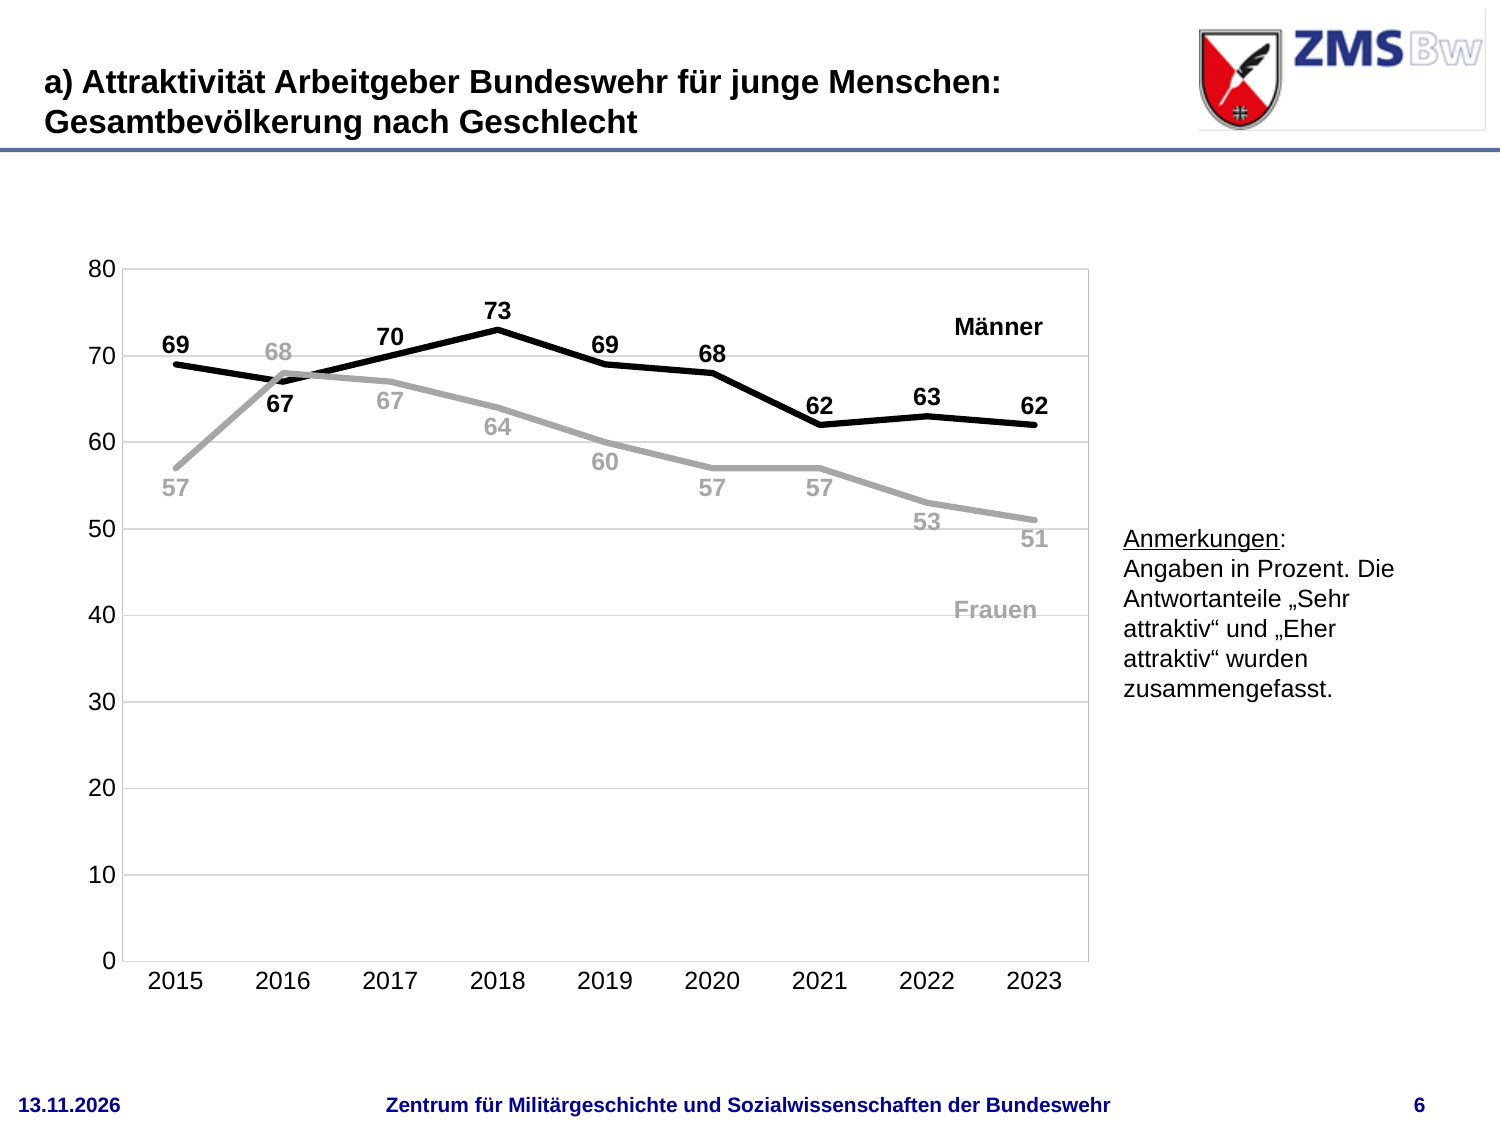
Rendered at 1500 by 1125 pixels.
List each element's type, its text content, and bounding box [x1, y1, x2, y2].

picture [1199, 9, 1487, 132]
text_box a) Attraktivität Arbeitgeber Bundeswehr für junge Menschen: Gesamtbevölkerung nach Geschlecht [29, 52, 1059, 148]
chart [52, 255, 1106, 1029]
text_box Anmerkungen: Angaben in Prozent. Die Antwortanteile „Sehr attraktiv“ und „Eher attraktiv“ wurden zusammengefasst. [1110, 515, 1447, 710]
